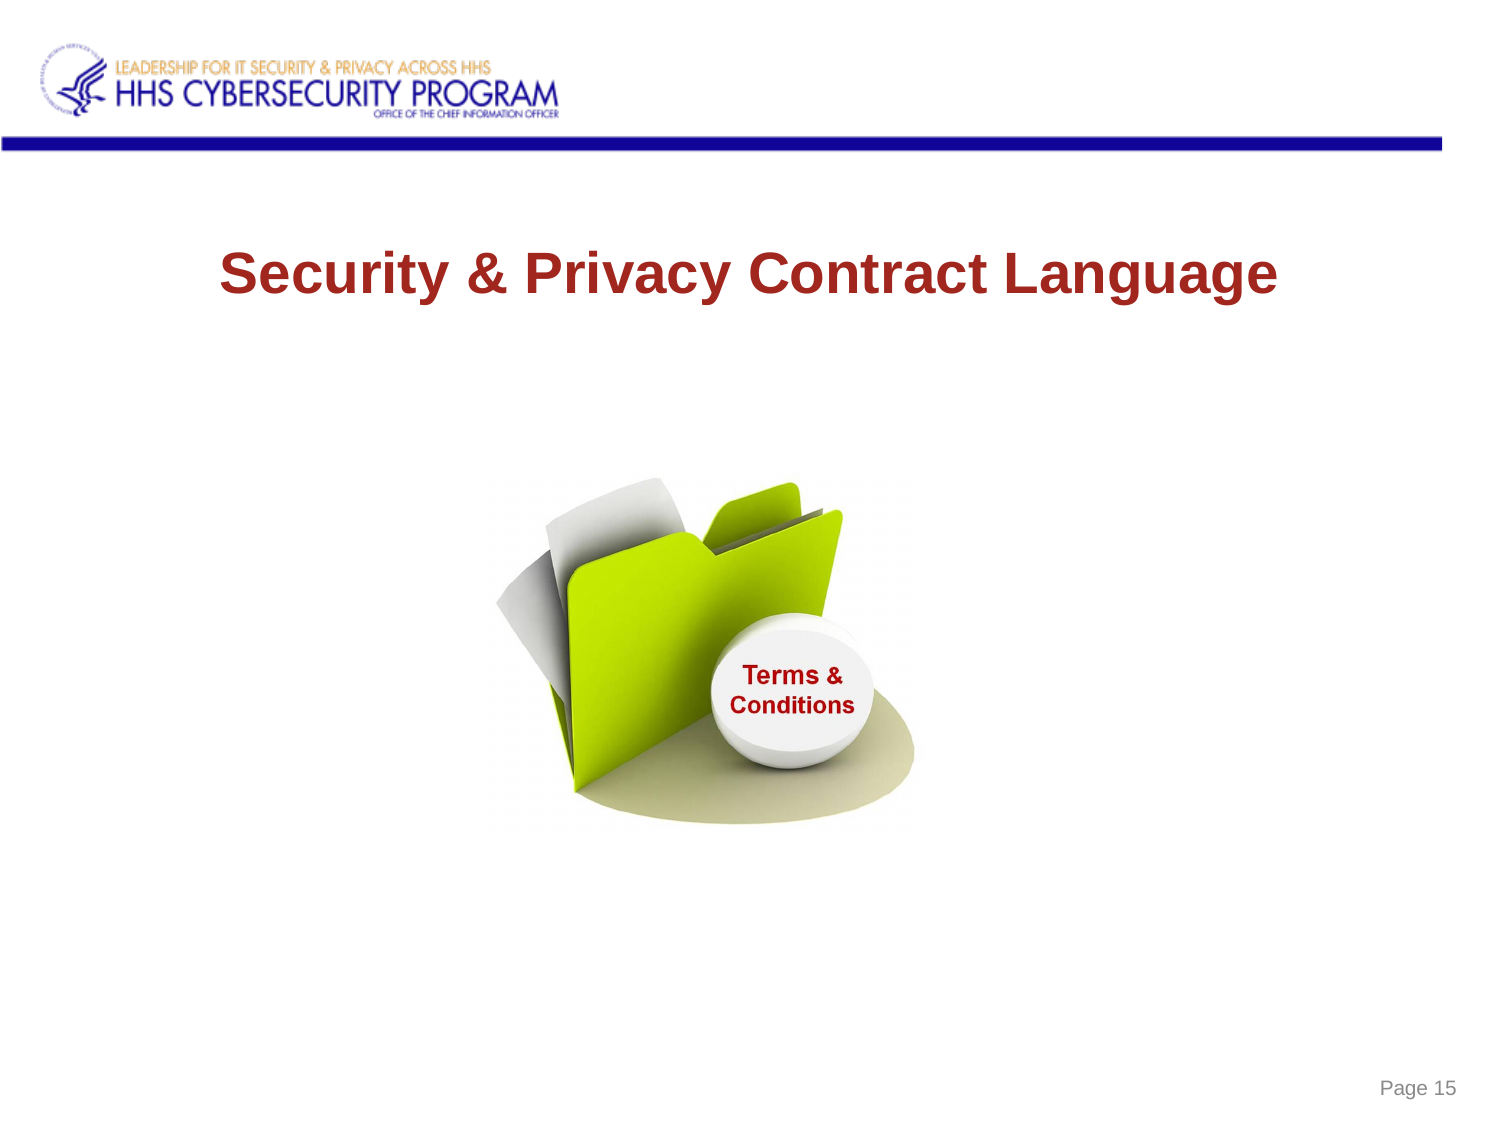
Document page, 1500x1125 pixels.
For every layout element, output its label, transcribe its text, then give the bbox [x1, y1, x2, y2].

title Security & Privacy Contract Language [22, 174, 1478, 313]
picture [0, 0, 1443, 234]
slide_number Page 15 [1121, 1065, 1472, 1110]
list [487, 468, 926, 844]
